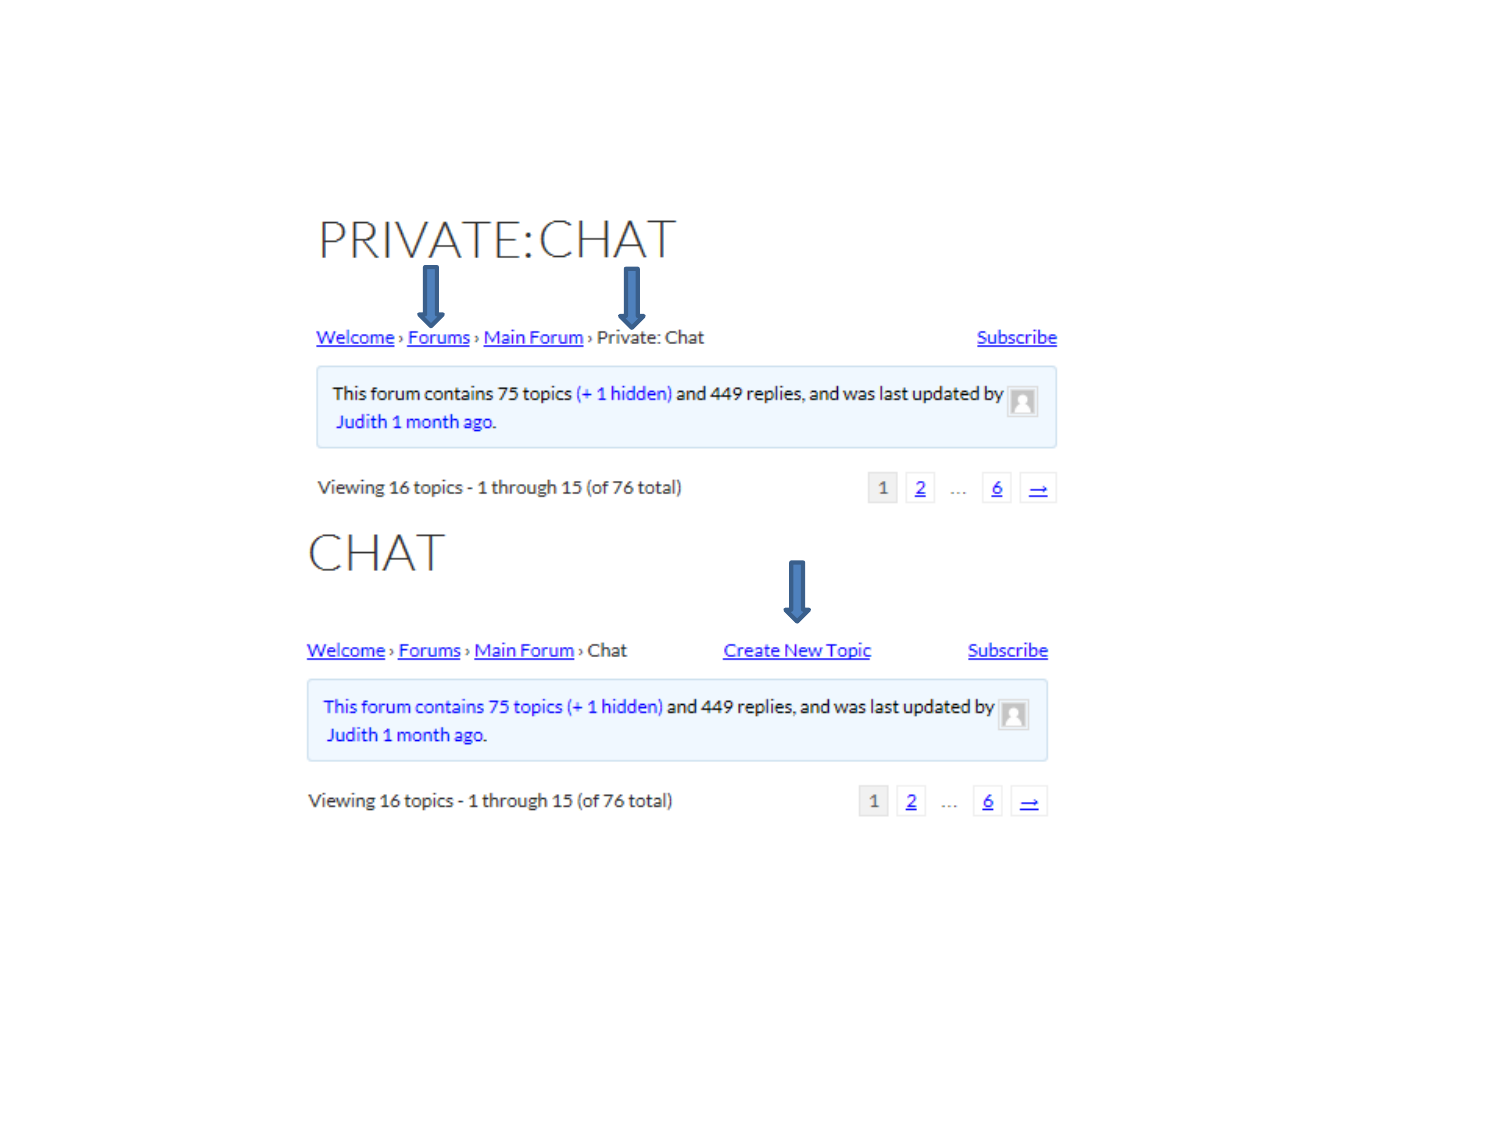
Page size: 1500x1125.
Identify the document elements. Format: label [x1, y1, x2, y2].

picture [300, 526, 1053, 823]
picture [300, 205, 1063, 506]
